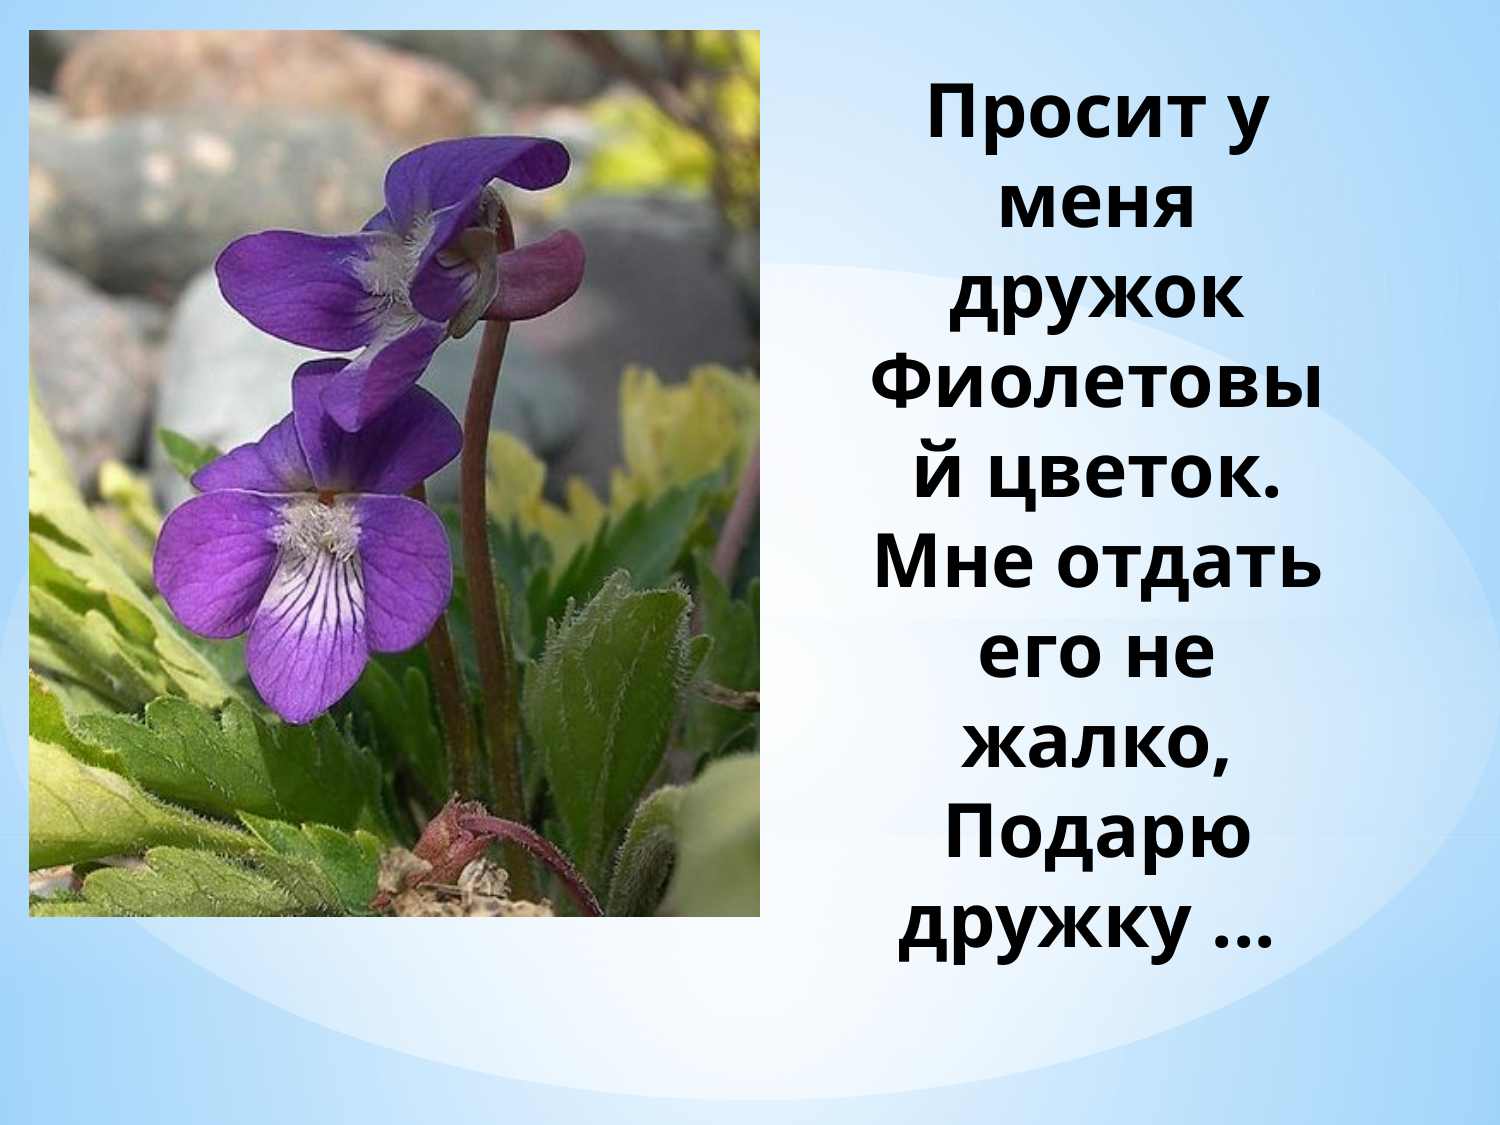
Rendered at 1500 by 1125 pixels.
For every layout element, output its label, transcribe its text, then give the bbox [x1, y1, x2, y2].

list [29, 30, 761, 918]
title Просит у меня дружок Фиолетовый цветок. Мне отдать его не жалко, Подарю дружку ... [832, 54, 1363, 976]
